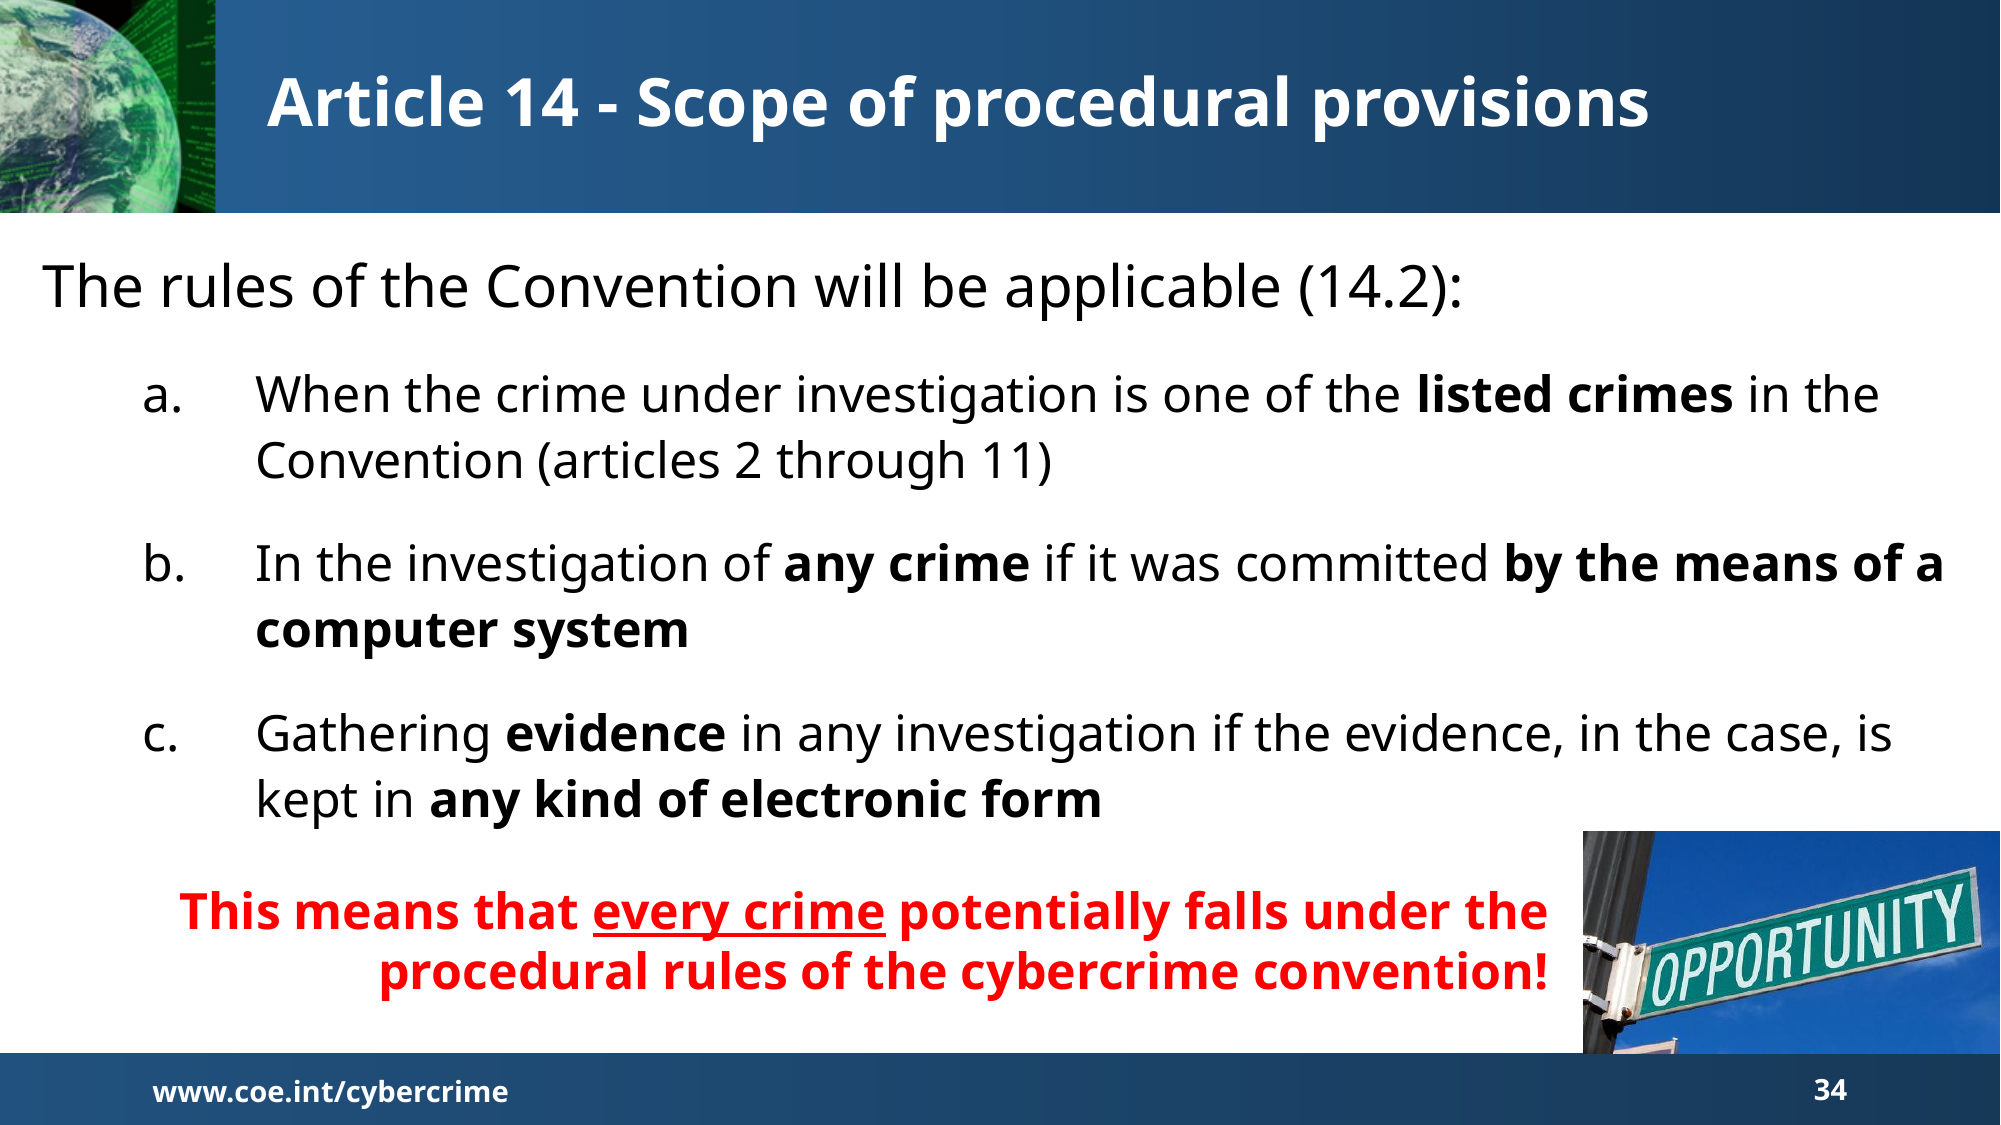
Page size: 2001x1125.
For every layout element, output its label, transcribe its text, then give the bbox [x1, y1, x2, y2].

text_box This means that every crime potentially falls under the procedural rules of the cybercrime convention! [25, 872, 1564, 1052]
picture [0, 0, 2000, 213]
slide_number 34 [1412, 1061, 1863, 1121]
list The rules of the Convention will be applicable (14.2): When the crime under investigation is one of the listed crimes in the Convention (articles 2 through 11) In the investigation of any crime if it was committed by the means of a computer system Gathering evidence in any investigation if the evidence, in the case, is kept in any kind of electronic form [27, 234, 1980, 1034]
picture [1583, 831, 2000, 1054]
title Article 14 - Scope of procedural provisions [251, 29, 1961, 181]
slide_number www.coe.int/cybercrime [137, 1061, 588, 1121]
